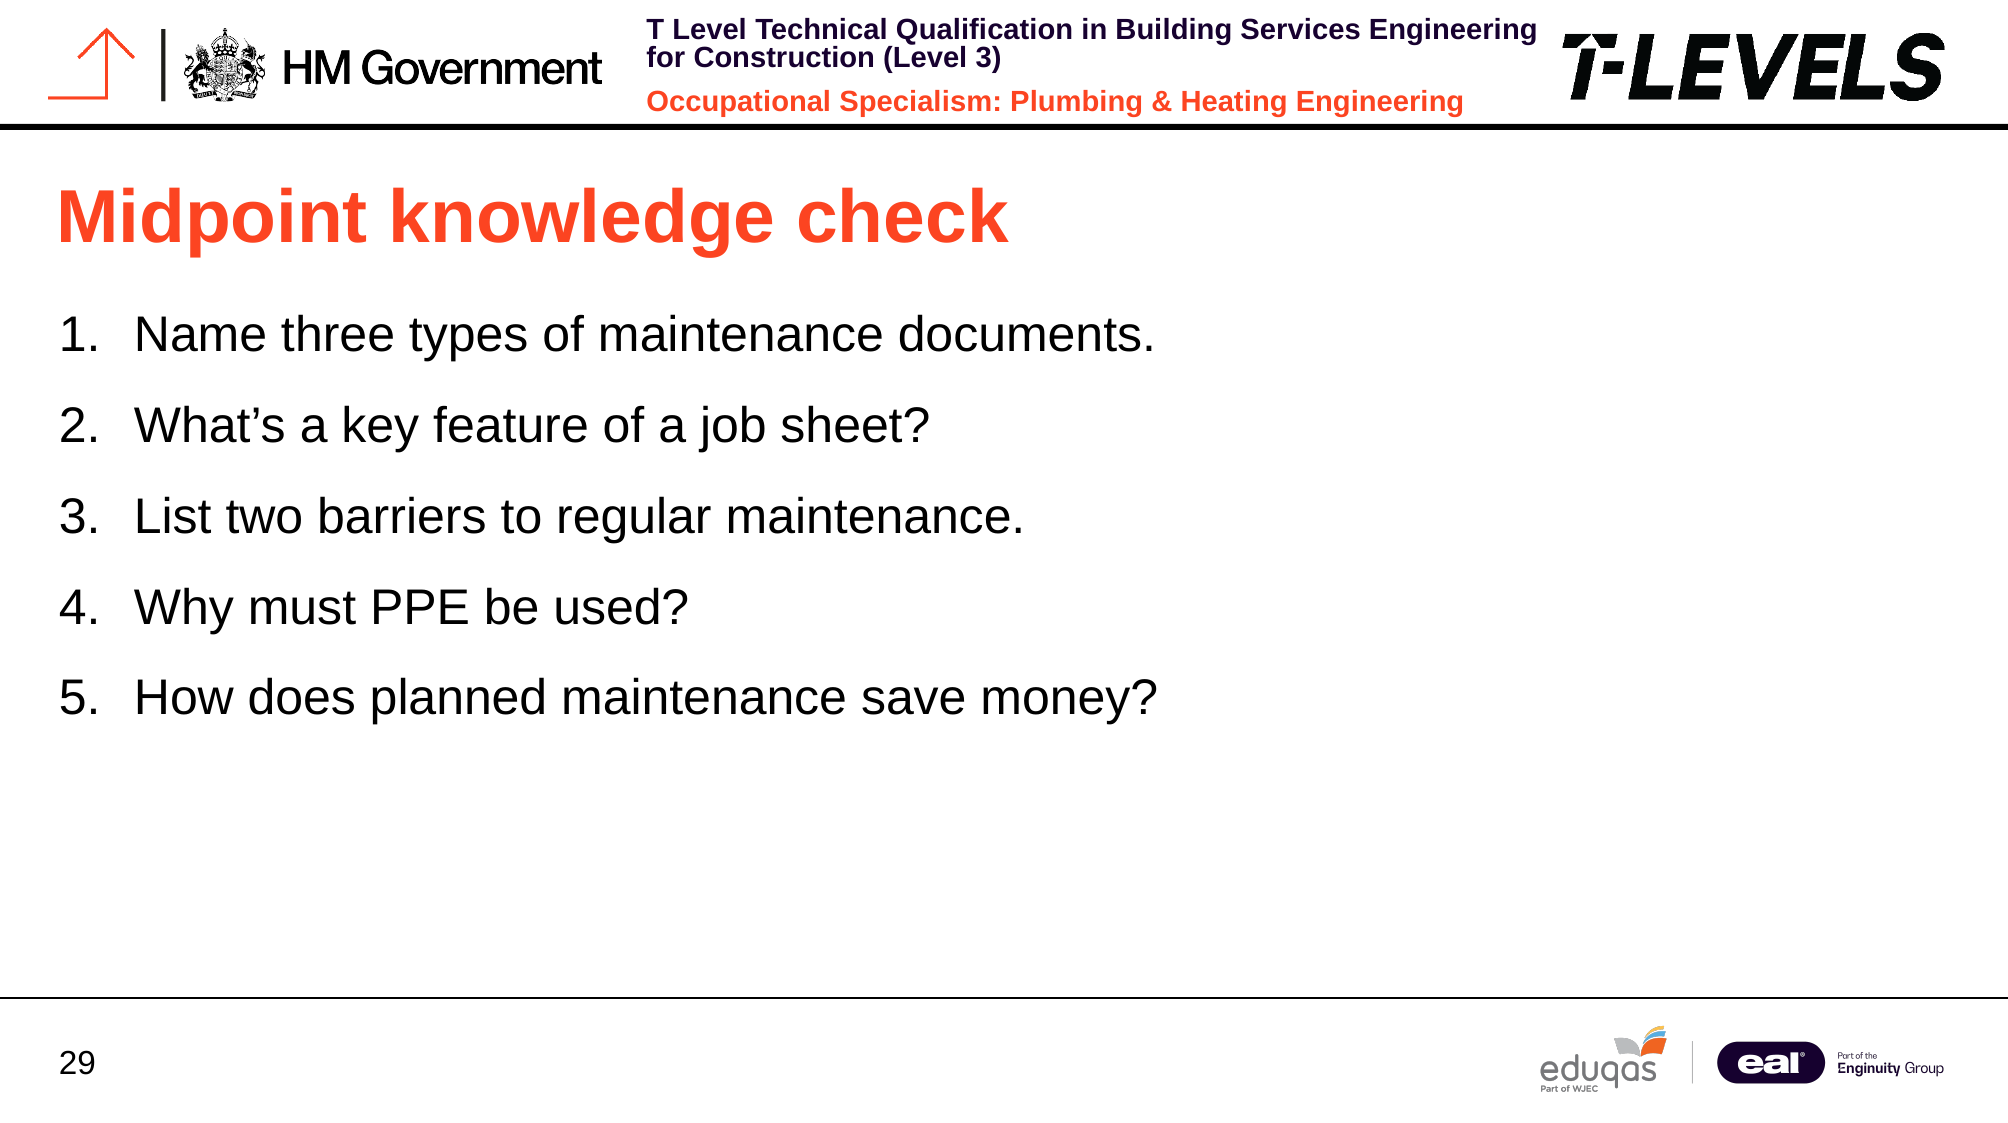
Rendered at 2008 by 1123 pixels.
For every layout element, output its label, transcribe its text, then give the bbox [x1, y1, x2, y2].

title Midpoint knowledge check [41, 111, 1949, 314]
picture [1535, 1021, 1949, 1097]
list Name three types of maintenance documents. What’s a key feature of a job sheet? List two barriers to regular maintenance. Why must PPE be used? How does planned maintenance save money? [59, 295, 1949, 962]
picture [1543, 25, 1964, 108]
picture [43, 27, 141, 100]
picture [161, 28, 602, 102]
